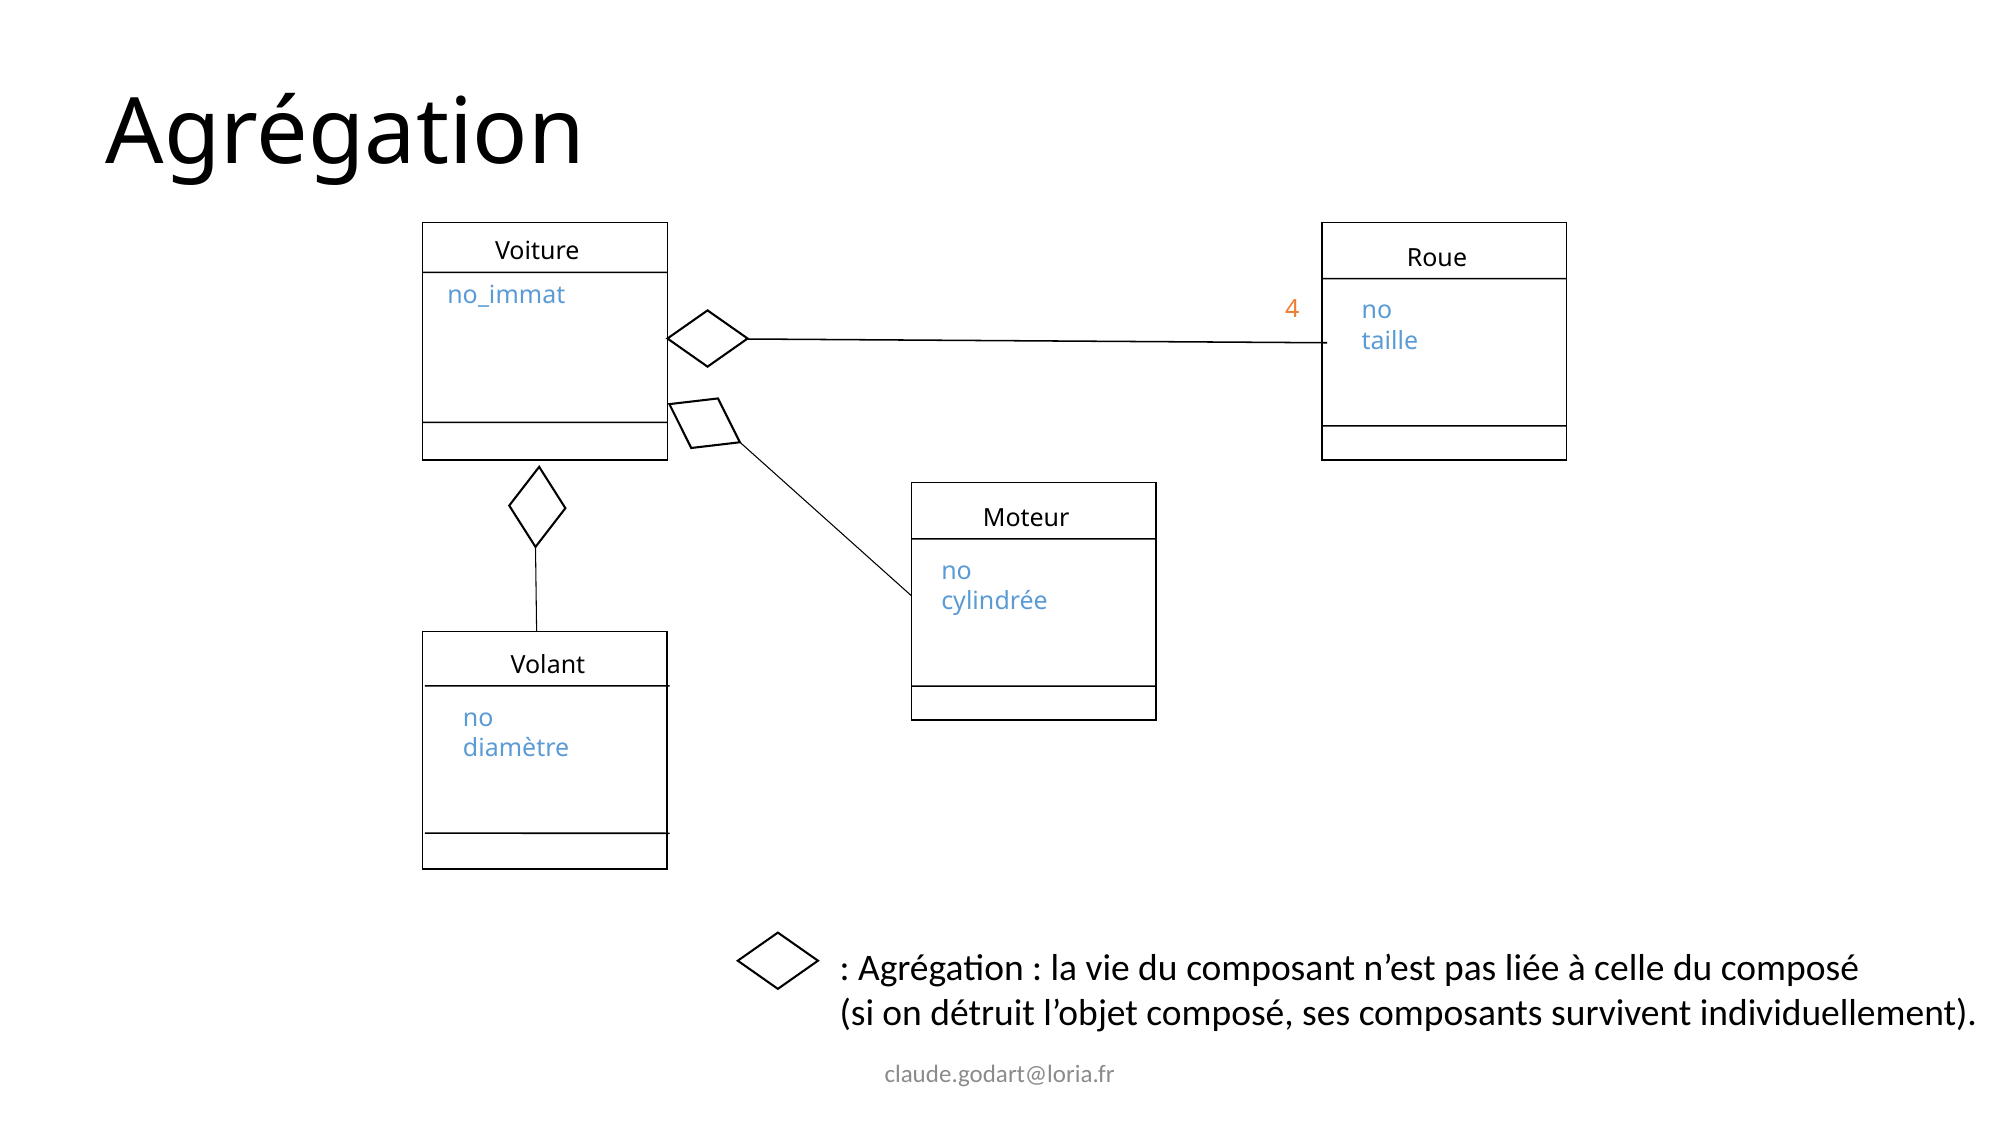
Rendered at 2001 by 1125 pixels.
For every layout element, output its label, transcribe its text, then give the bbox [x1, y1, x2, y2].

text_box [422, 631, 668, 869]
text_box [507, 465, 567, 547]
text_box [422, 222, 668, 272]
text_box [739, 442, 913, 597]
text_box Voiture [422, 234, 653, 273]
text_box Moteur [931, 501, 1122, 539]
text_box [669, 285, 1328, 346]
text_box no diamètre [448, 704, 649, 768]
text_box [1321, 279, 1567, 425]
text_box [1321, 222, 1567, 278]
text_box no_immat [432, 279, 658, 316]
text_box no cylindrée [926, 557, 1127, 621]
text_box Volant [538, 648, 643, 686]
text_box : Agrégation : la vie du composant n’est pas liée à celle du composé (si on détruit l’objet composé, ses composants survivent individuellement). [824, 935, 1994, 1041]
footer claude.godart@loria.fr [662, 1042, 1338, 1103]
text_box [667, 397, 741, 450]
text_box [911, 539, 1157, 686]
title Agrégation [90, 25, 1816, 243]
text_box Roue [1342, 241, 1532, 279]
text_box [913, 482, 1157, 538]
text_box [735, 931, 820, 991]
text_box [1321, 426, 1567, 460]
text_box [422, 423, 668, 460]
text_box [911, 687, 1157, 721]
text_box [422, 273, 668, 422]
text_box [676, 346, 739, 368]
text_box Volant [453, 648, 535, 686]
text_box no taille [1346, 297, 1547, 361]
